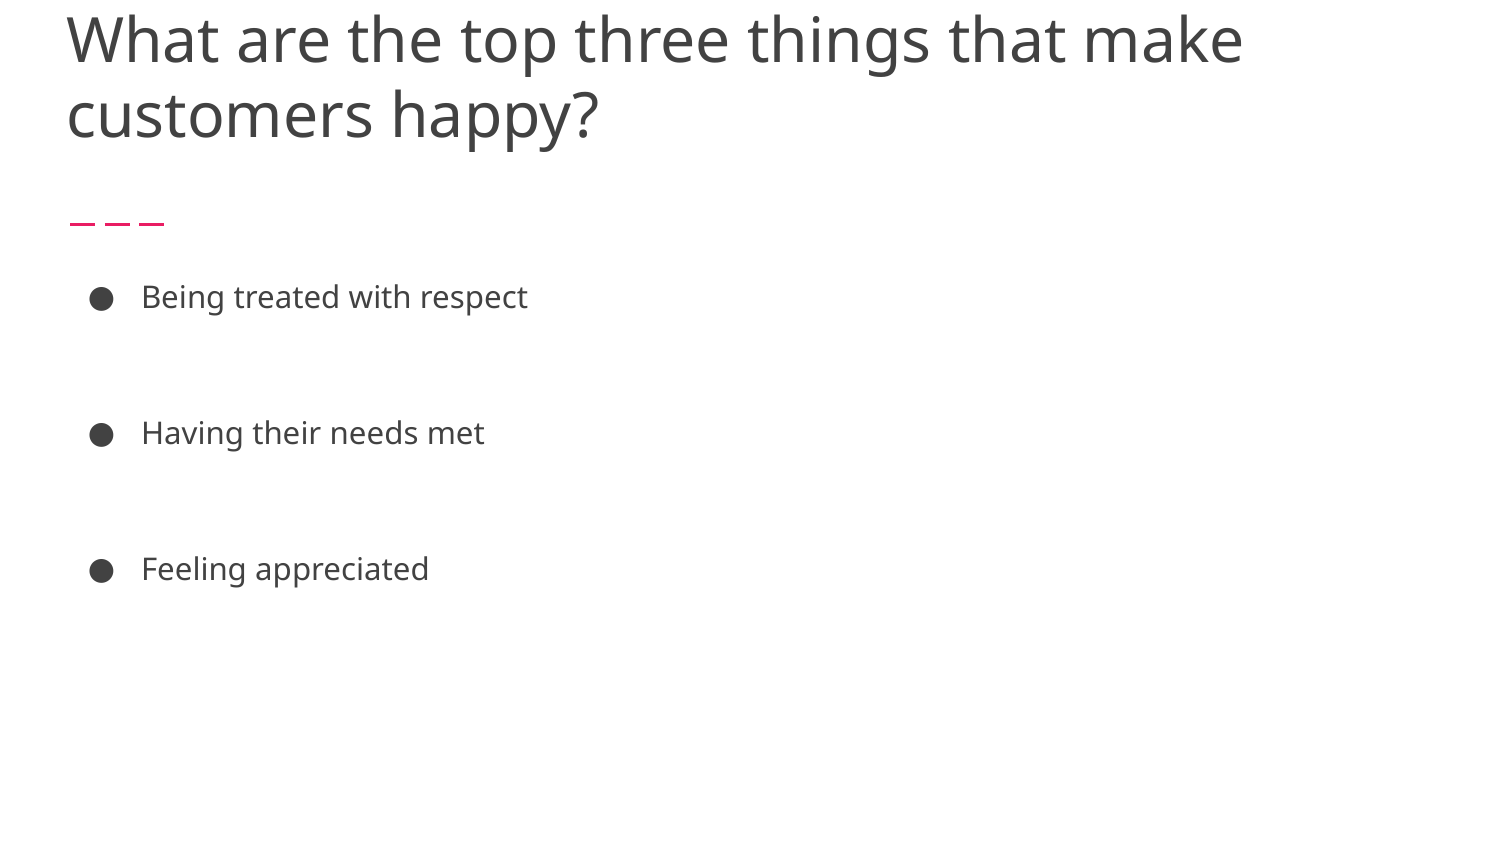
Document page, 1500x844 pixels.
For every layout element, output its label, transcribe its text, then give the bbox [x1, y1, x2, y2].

title What are the top three things that make customers happy? [51, 61, 1449, 165]
list Being treated with respect Having their needs met Feeling appreciated [51, 256, 1449, 765]
